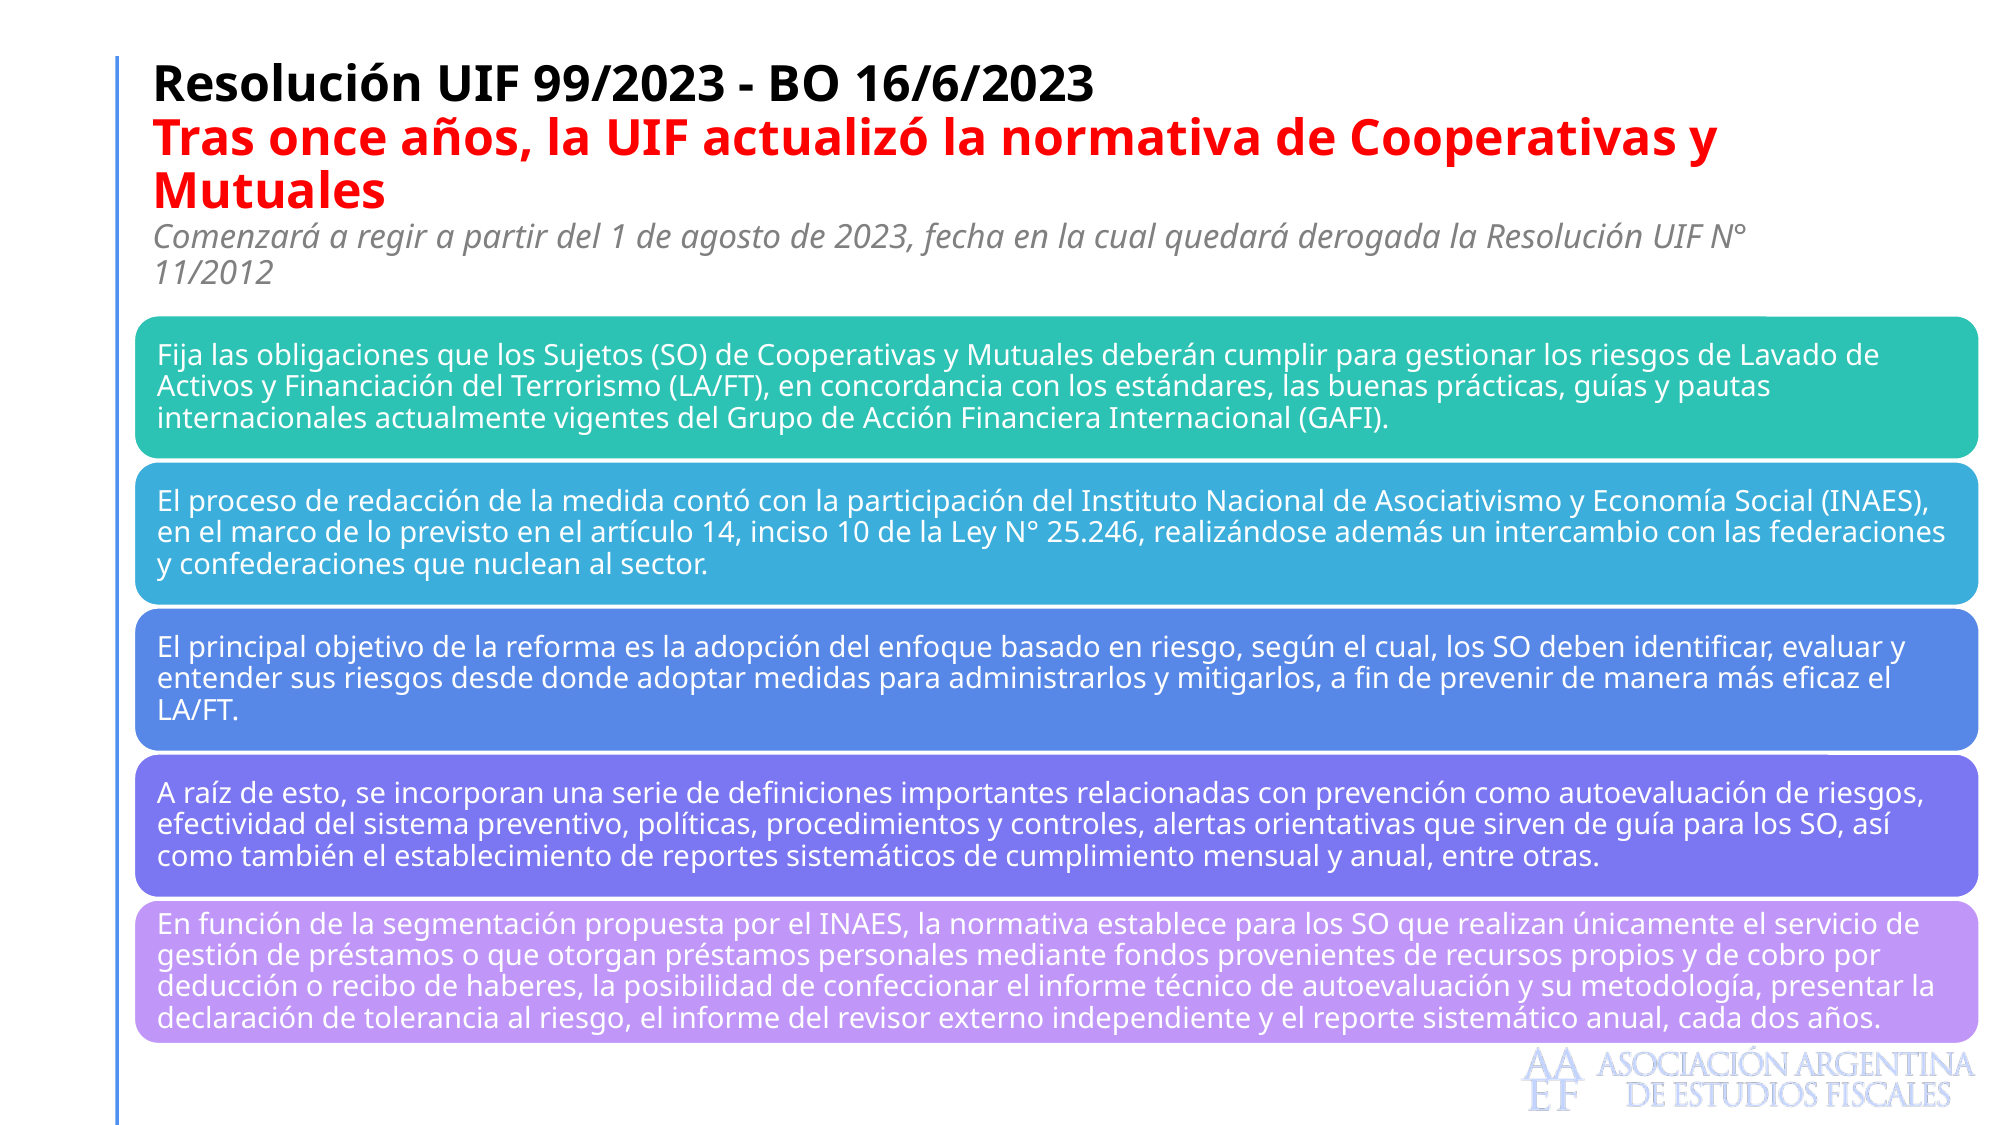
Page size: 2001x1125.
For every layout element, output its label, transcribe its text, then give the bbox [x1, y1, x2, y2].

title Resolución UIF 99/2023 - BO 16/6/2023 Tras once años, la UIF actualizó la normativa de Cooperativas y Mutuales Comenzará a regir a partir del 1 de agosto de 2023, fecha en la cual quedará derogada la Resolución UIF N° 11/2012 [137, 40, 1863, 309]
picture [1506, 1042, 1983, 1113]
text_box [134, 315, 1980, 1045]
